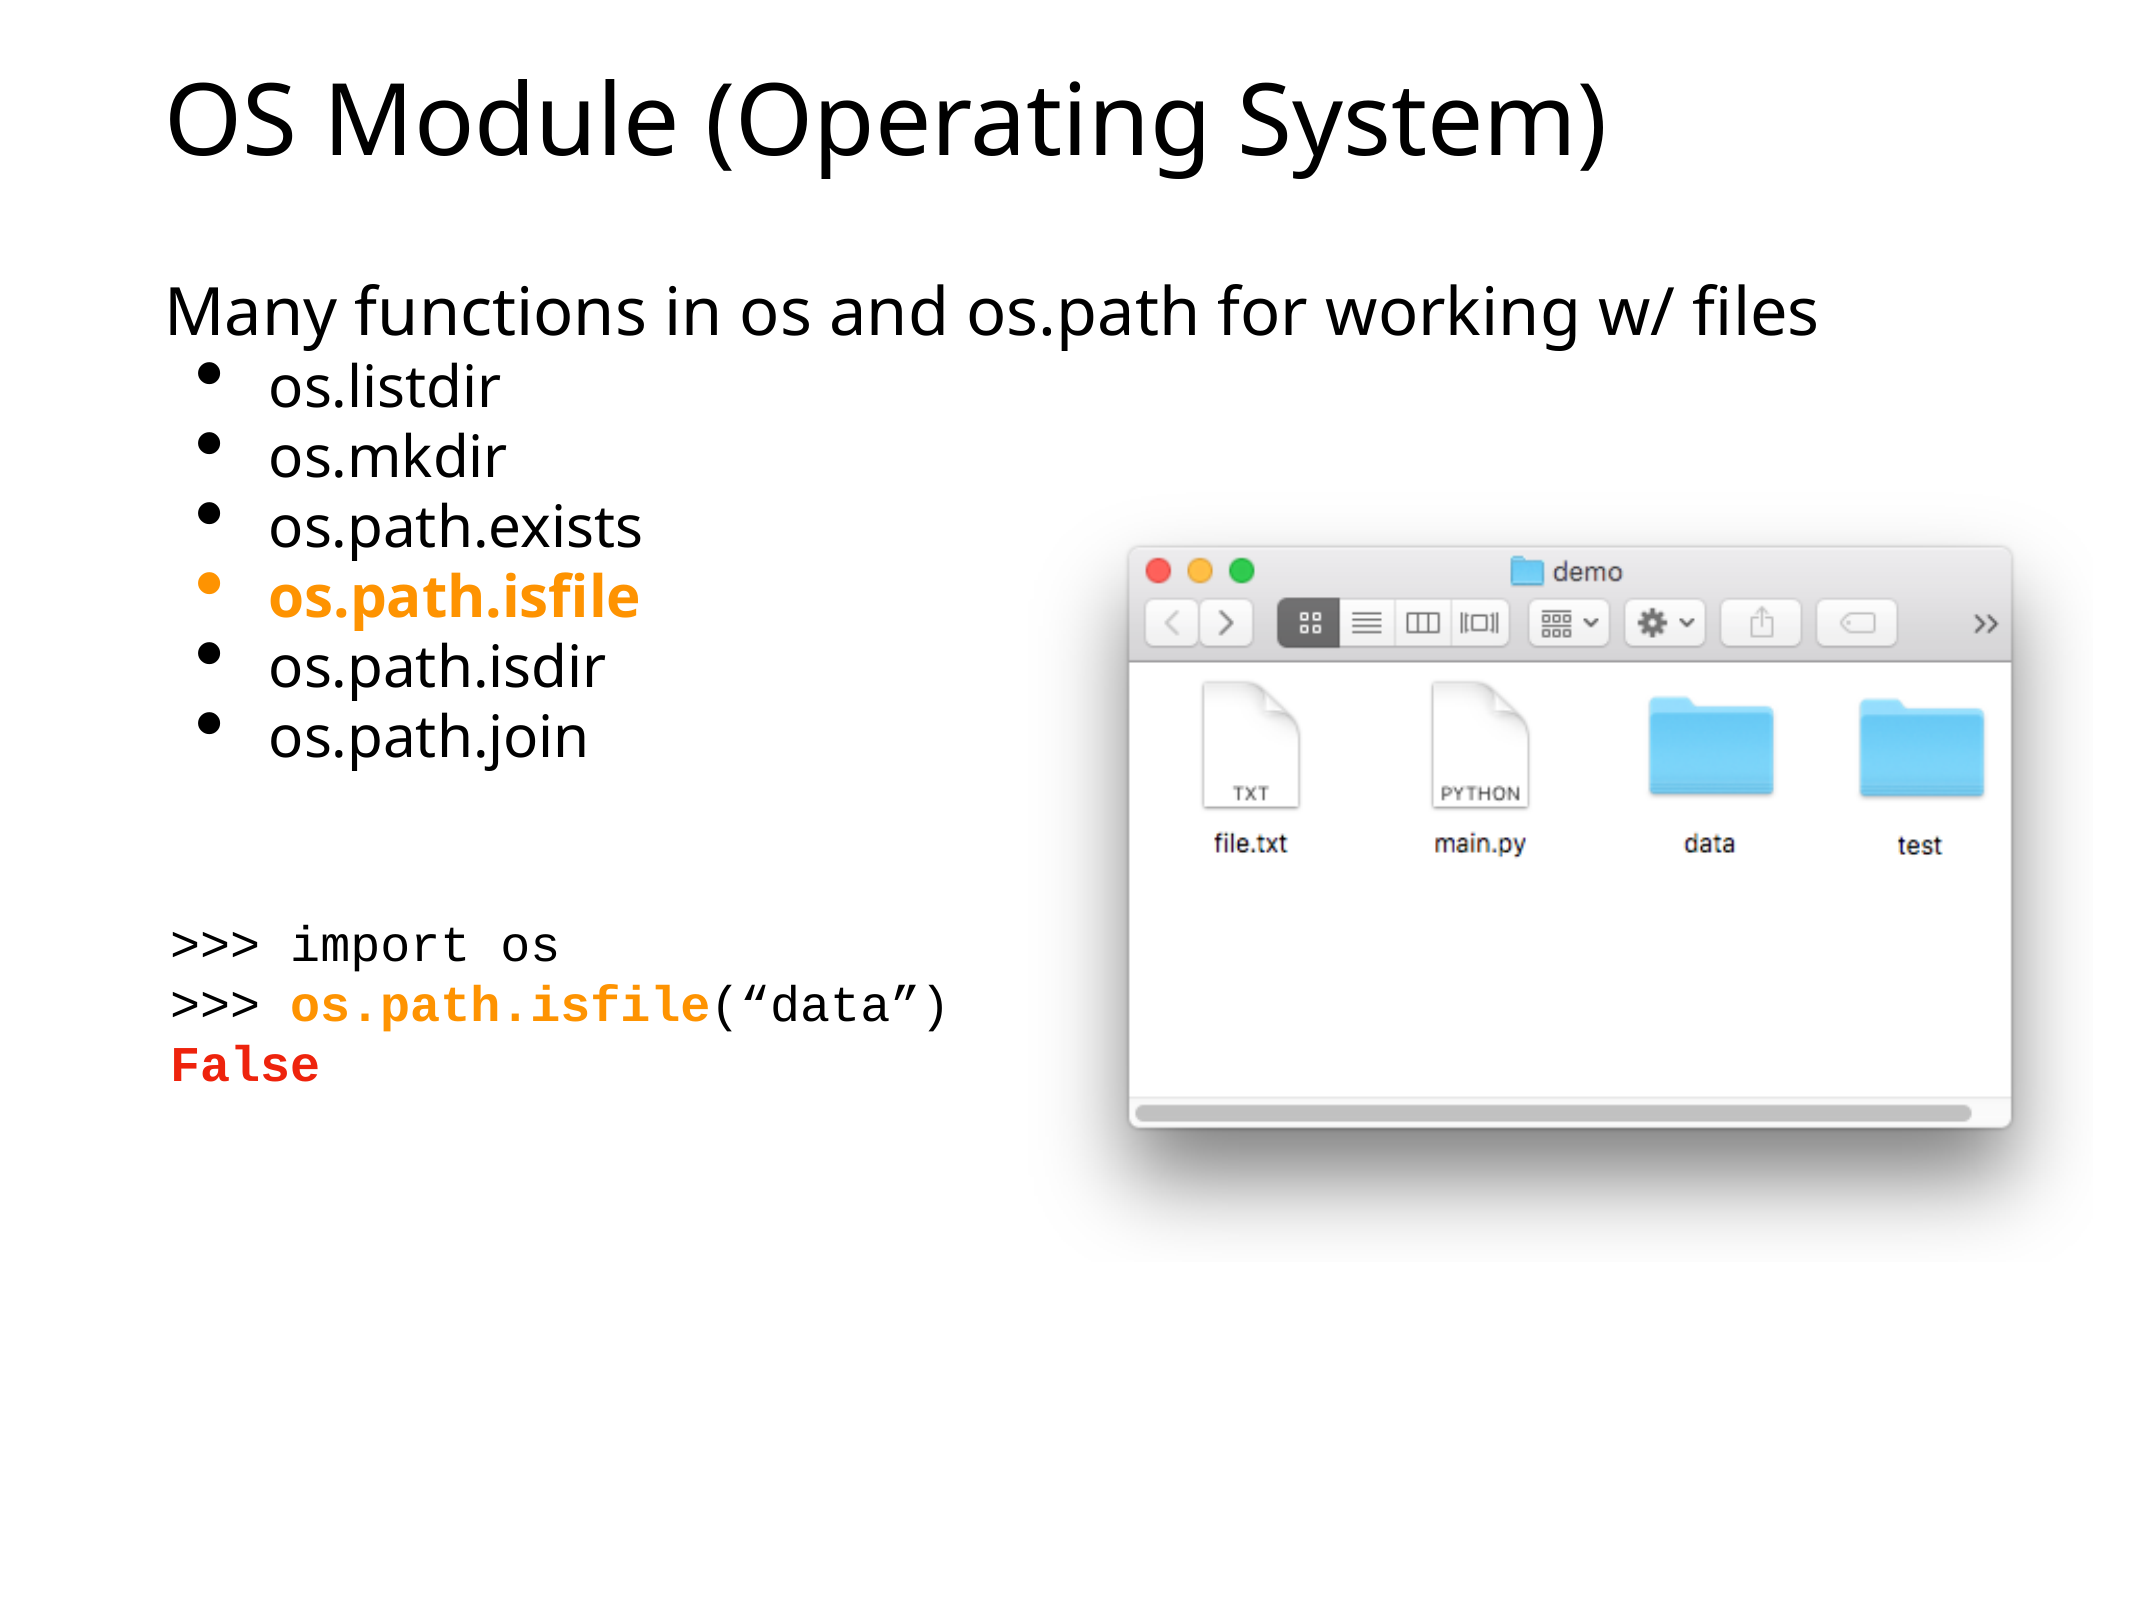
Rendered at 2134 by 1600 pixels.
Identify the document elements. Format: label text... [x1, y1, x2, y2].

text_box >>> import os >>> os.path.isfile(“data”) False [161, 903, 959, 1100]
title OS Module (Operating System) [155, 41, 1978, 191]
list Many functions in os and os.path for working w/ files os.listdir os.mkdir os.path.exists os.path.isfile os.path.isdir os.path.join [155, 259, 1978, 801]
picture [990, 425, 2093, 1262]
